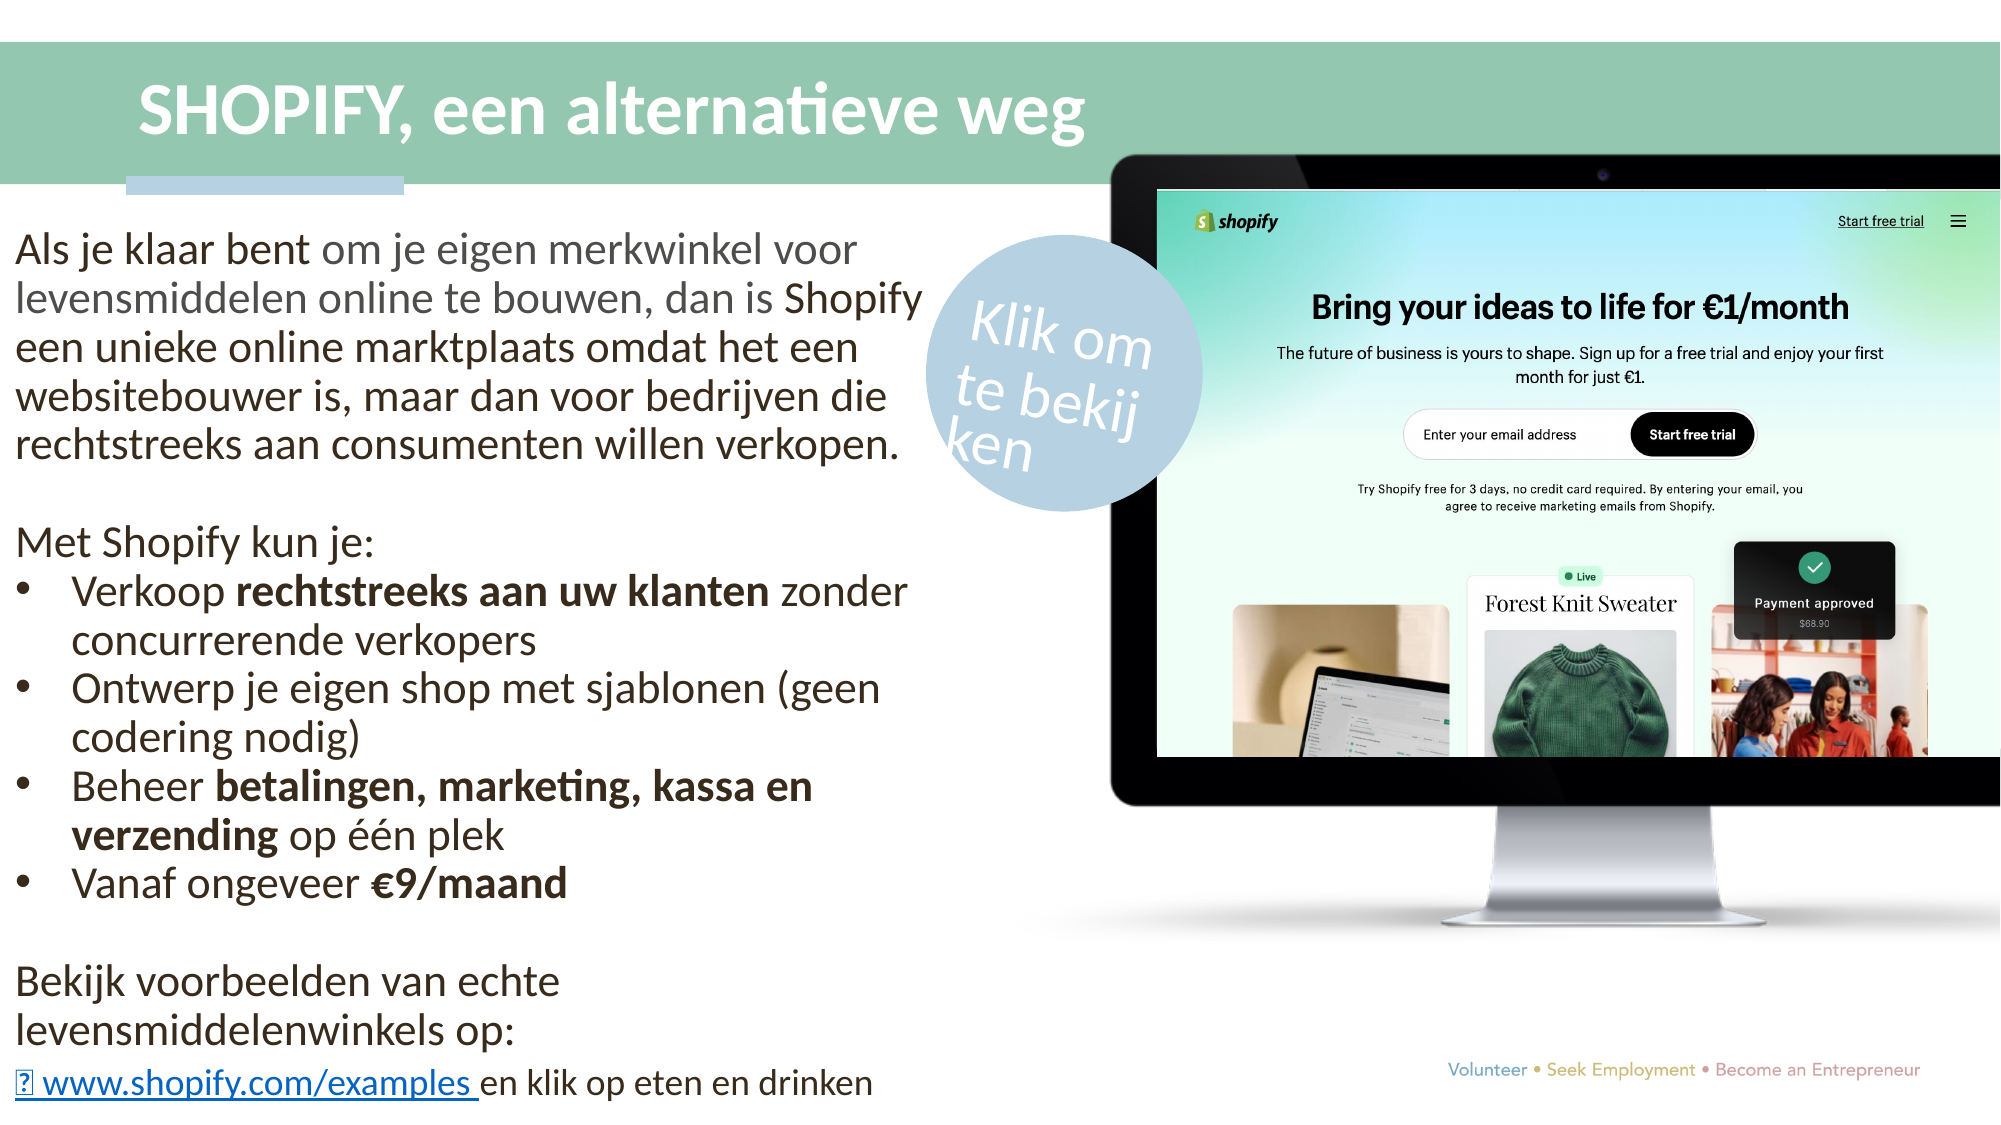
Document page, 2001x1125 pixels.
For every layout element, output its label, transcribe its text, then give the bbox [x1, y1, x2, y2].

text_box Als je klaar bent om je eigen merkwinkel voor levensmiddelen online te bouwen, dan is Shopify een unieke online marktplaats omdat het een websitebouwer is, maar dan voor bedrijven die rechtstreeks aan consumenten willen verkopen. Met Shopify kun je: Verkoop rechtstreeks aan uw klanten zonder concurrerende verkopers Ontwerp je eigen shop met sjablonen (geen codering nodig) Beheer betalingen, marketing, kassa en verzending op één plek Vanaf ongeveer €9/maand Bekijk voorbeelden van echte levensmiddelenwinkels op: 🌐 www.shopify.com/examples en klik op eten en drinken [0, 217, 973, 882]
picture [1157, 140, 2001, 999]
picture [1418, 1046, 1971, 1103]
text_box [973, 512, 2000, 999]
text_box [973, 140, 2000, 234]
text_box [925, 234, 1203, 512]
list SHOPIFY, een alternatieve weg [123, 51, 1913, 170]
